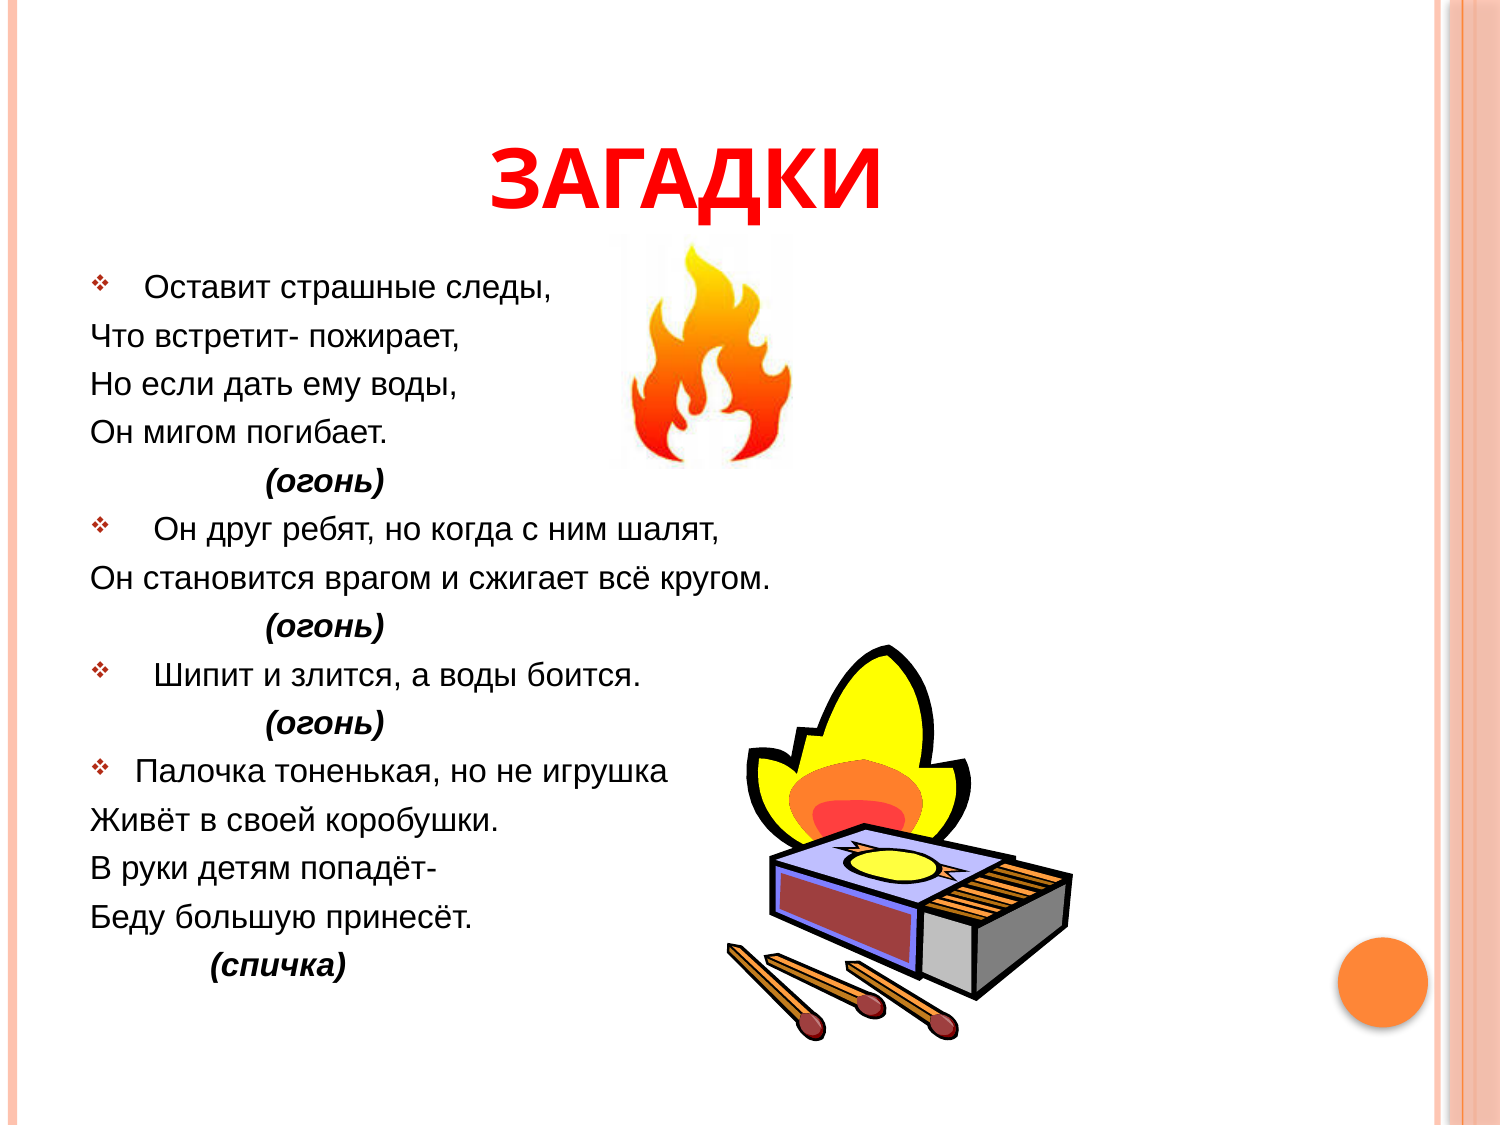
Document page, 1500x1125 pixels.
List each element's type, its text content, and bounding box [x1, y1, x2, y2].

picture [608, 233, 793, 470]
title Загадки [75, 45, 1300, 233]
list Оставит страшные следы, Что встретит- пожирает, Но если дать ему воды, Он мигом погибает. (огонь) Он друг ребят, но когда с ним шалят, Он становится врагом и сжигает всё кругом. (огонь) Шипит и злится, а воды боится. (огонь) Палочка тоненькая, но не игрушка Живёт в своей коробушки. В руки детям попадёт- Беду большую принесёт. (спичка) [75, 262, 1300, 1062]
picture [725, 643, 1074, 1044]
